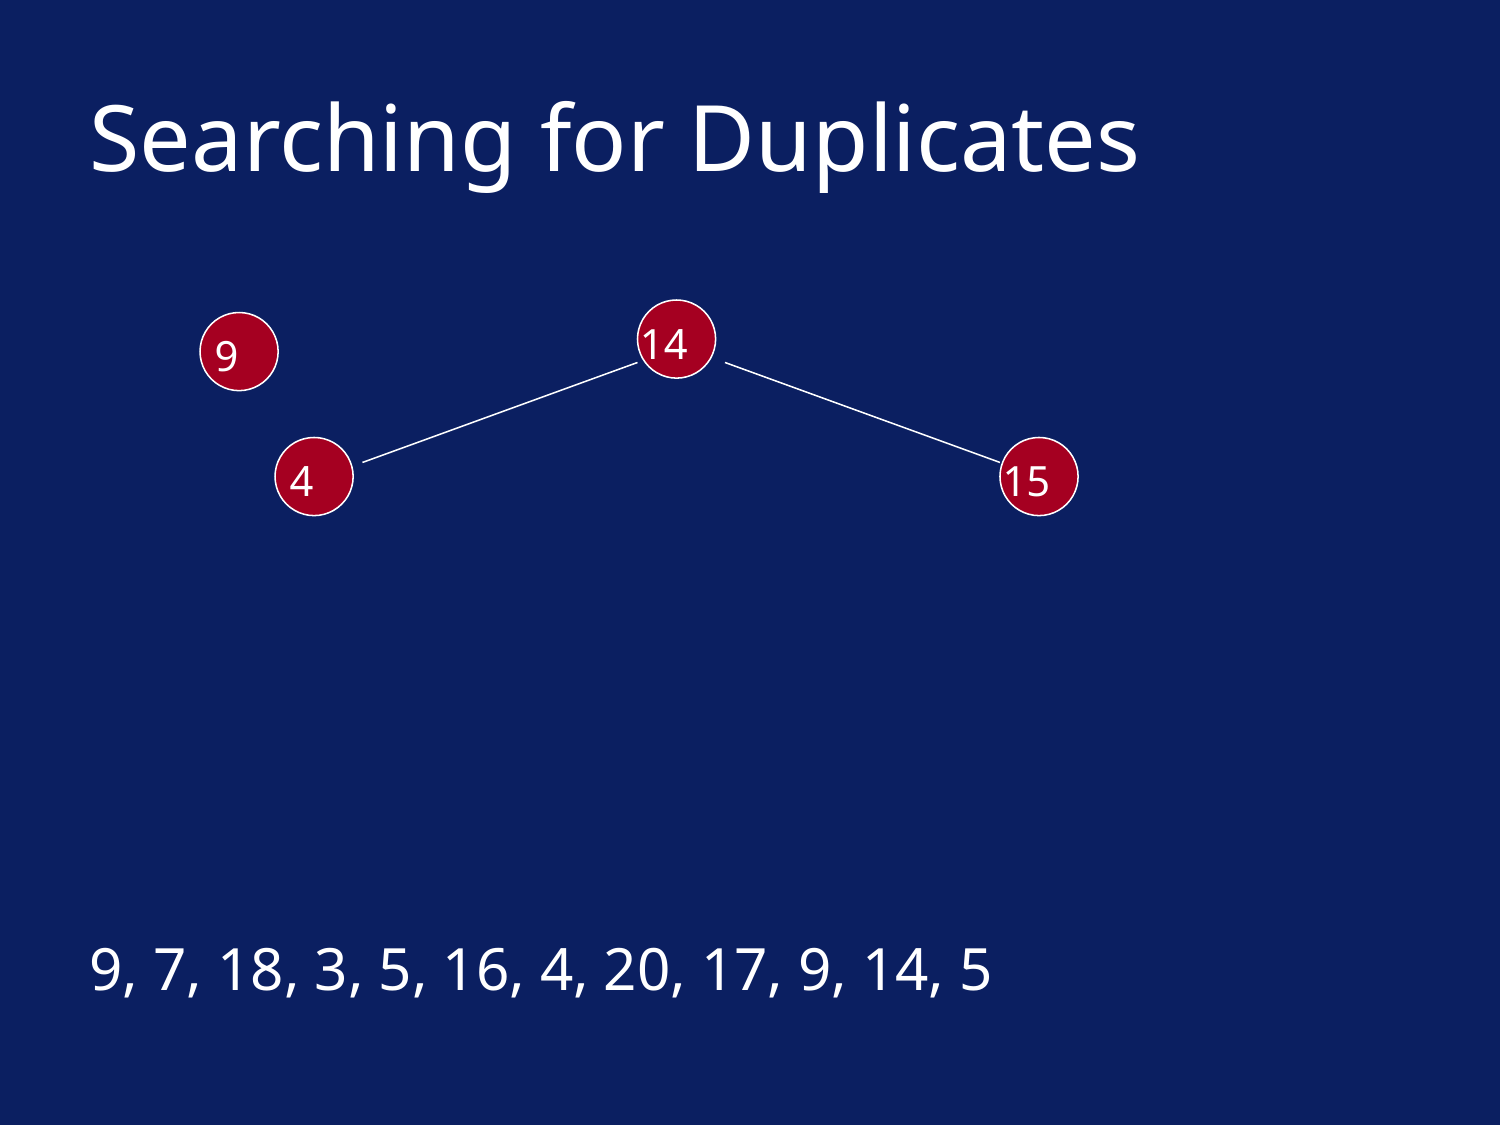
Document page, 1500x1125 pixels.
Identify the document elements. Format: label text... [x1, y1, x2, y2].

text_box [362, 362, 638, 463]
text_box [987, 437, 1079, 526]
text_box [724, 362, 1001, 463]
title Searching for Duplicates [74, 59, 1425, 210]
list 9, 7, 18, 3, 5, 16, 4, 20, 17, 9, 14, 5 [74, 924, 1425, 1038]
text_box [262, 437, 354, 526]
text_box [187, 312, 279, 401]
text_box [624, 299, 716, 389]
